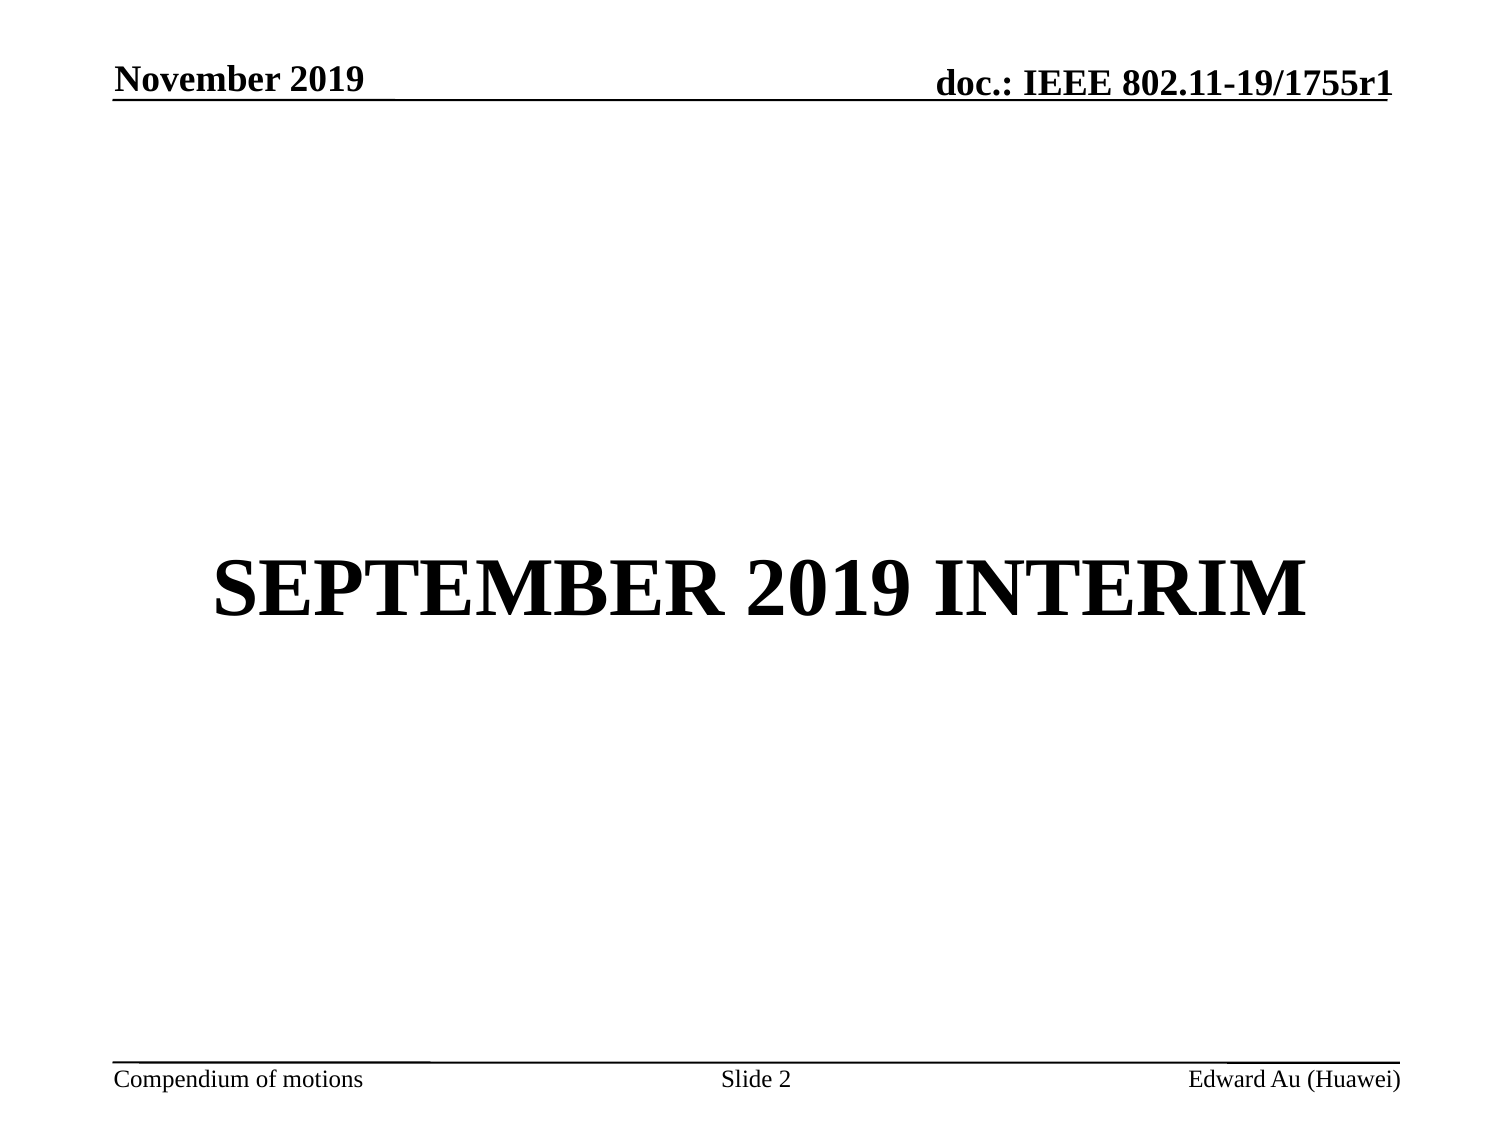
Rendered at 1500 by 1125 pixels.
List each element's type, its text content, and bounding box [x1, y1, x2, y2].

title September 2019 interim [122, 524, 1398, 701]
slide_number Slide 2 [712, 1061, 800, 1123]
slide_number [114, 54, 423, 100]
footer Edward Au (Huawei) [878, 1061, 1402, 1093]
